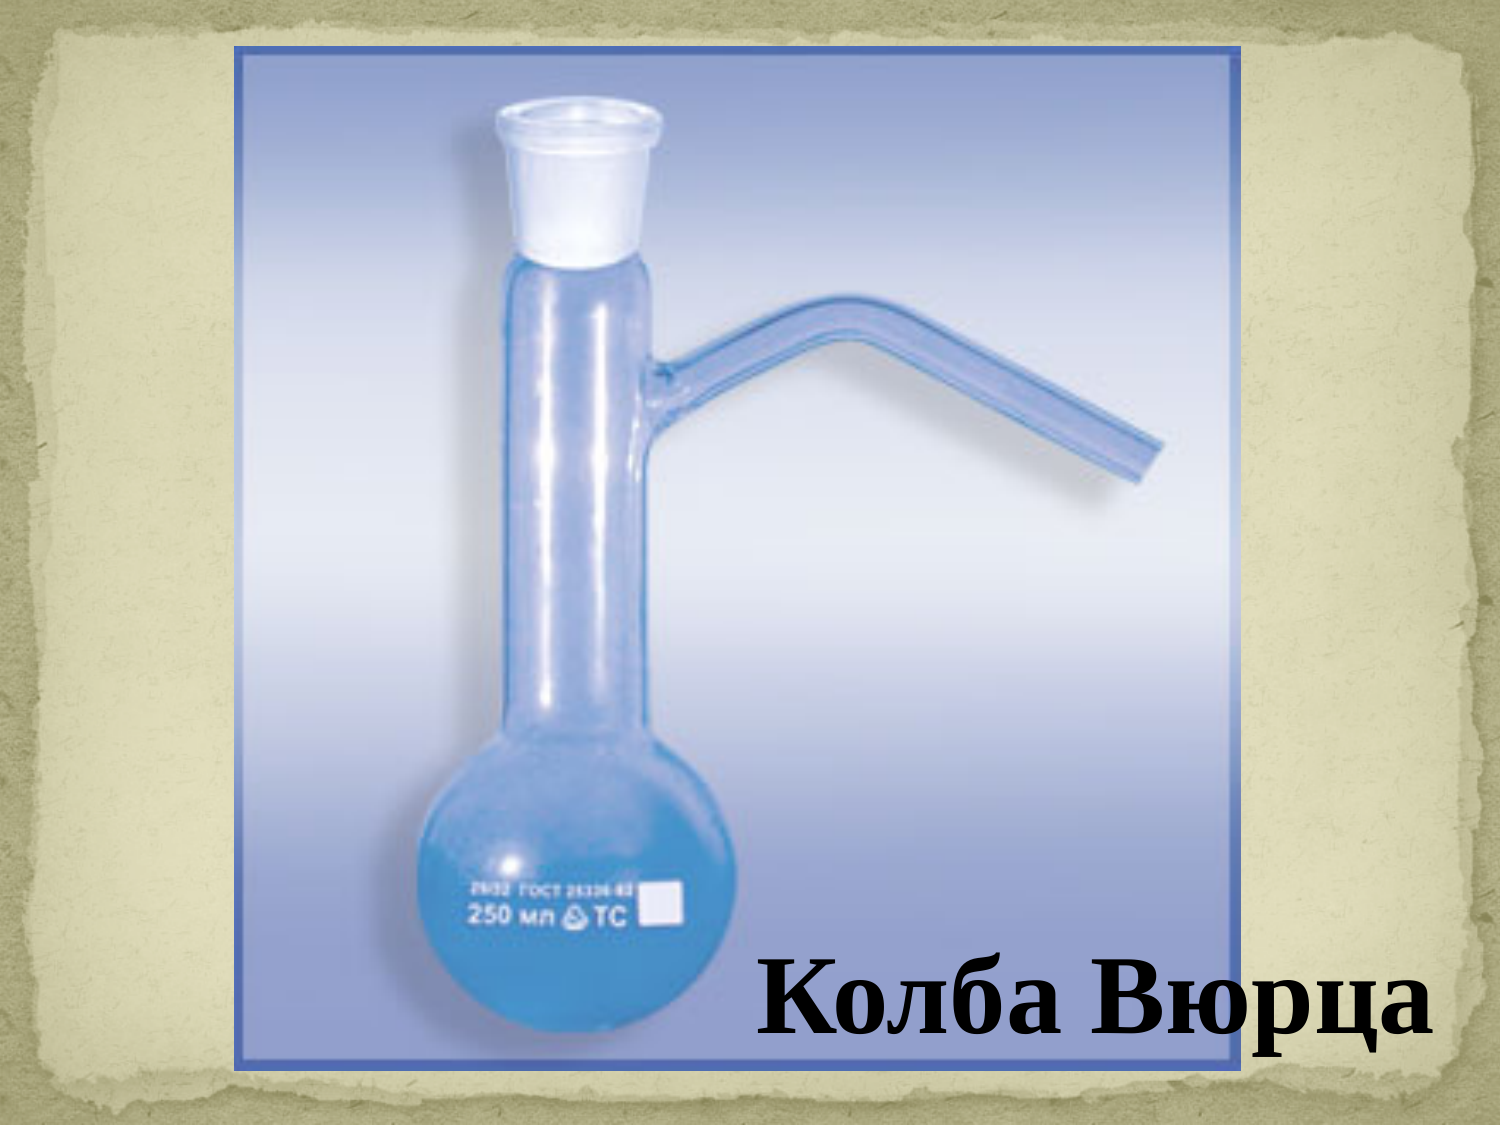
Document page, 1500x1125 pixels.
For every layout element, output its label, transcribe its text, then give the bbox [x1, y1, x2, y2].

text_box Колба Вюрца [1249, 913, 1477, 1064]
picture [234, 46, 1241, 1071]
